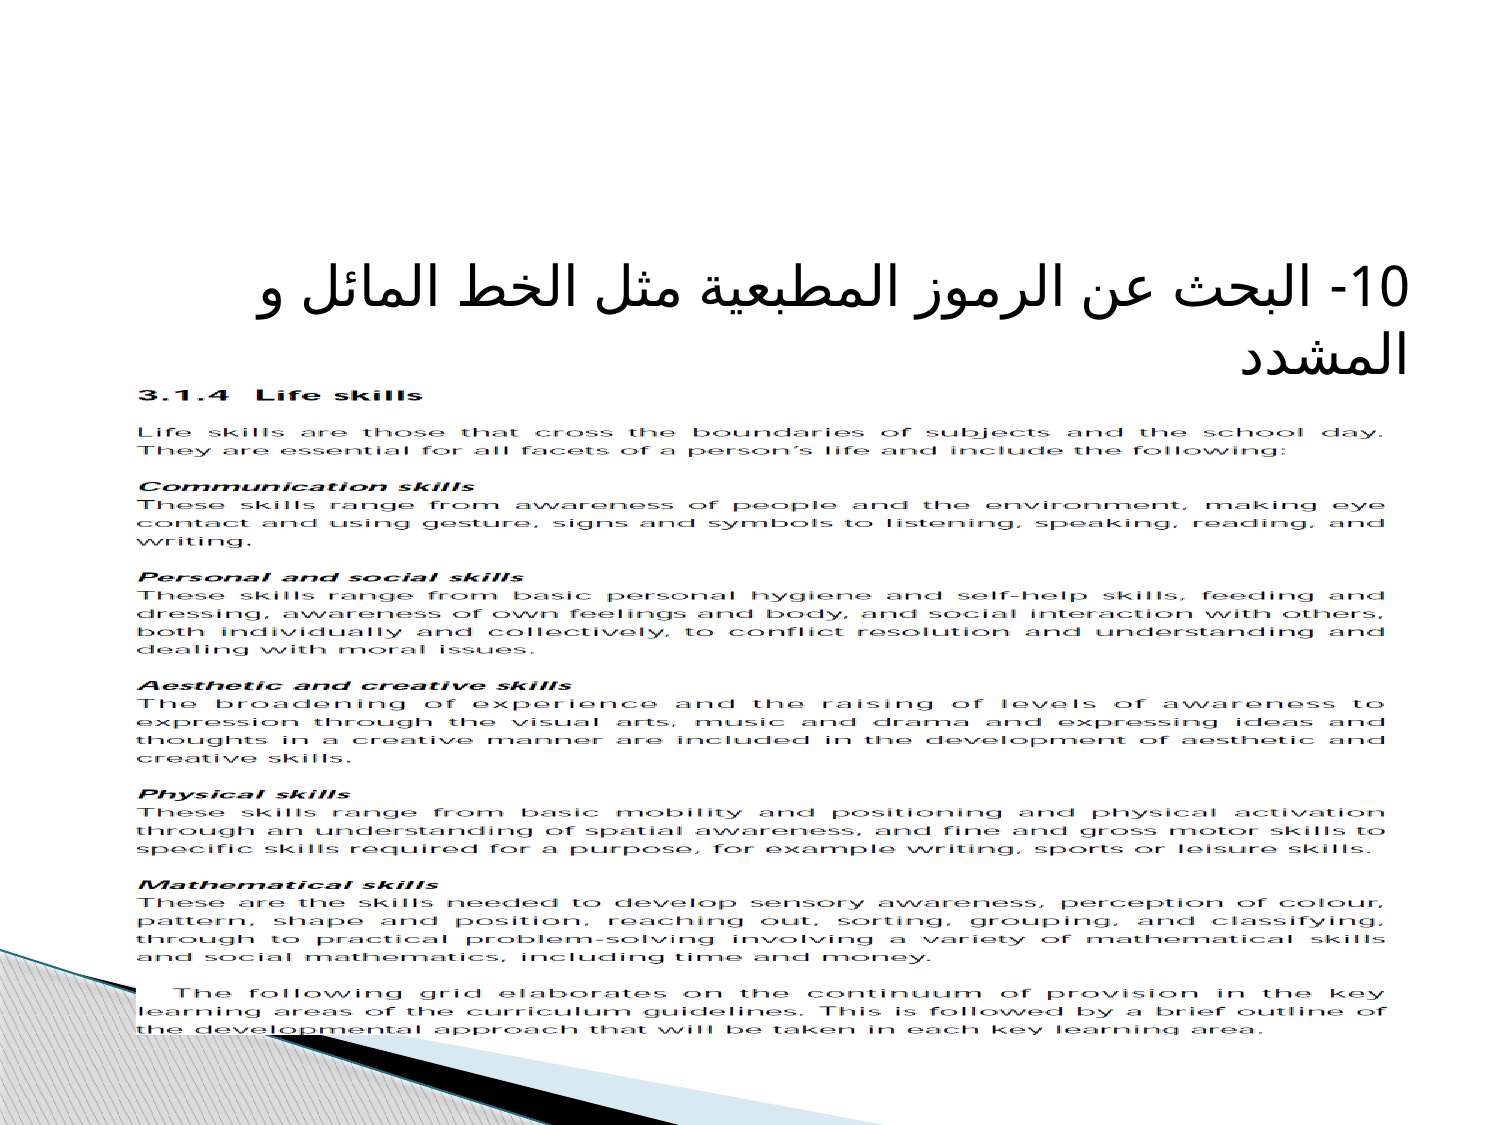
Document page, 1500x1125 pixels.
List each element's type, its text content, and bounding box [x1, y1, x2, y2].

picture [135, 385, 1389, 1036]
list 10- البحث عن الرموز المطبعية مثل الخط المائل و المشدد [75, 243, 1425, 986]
